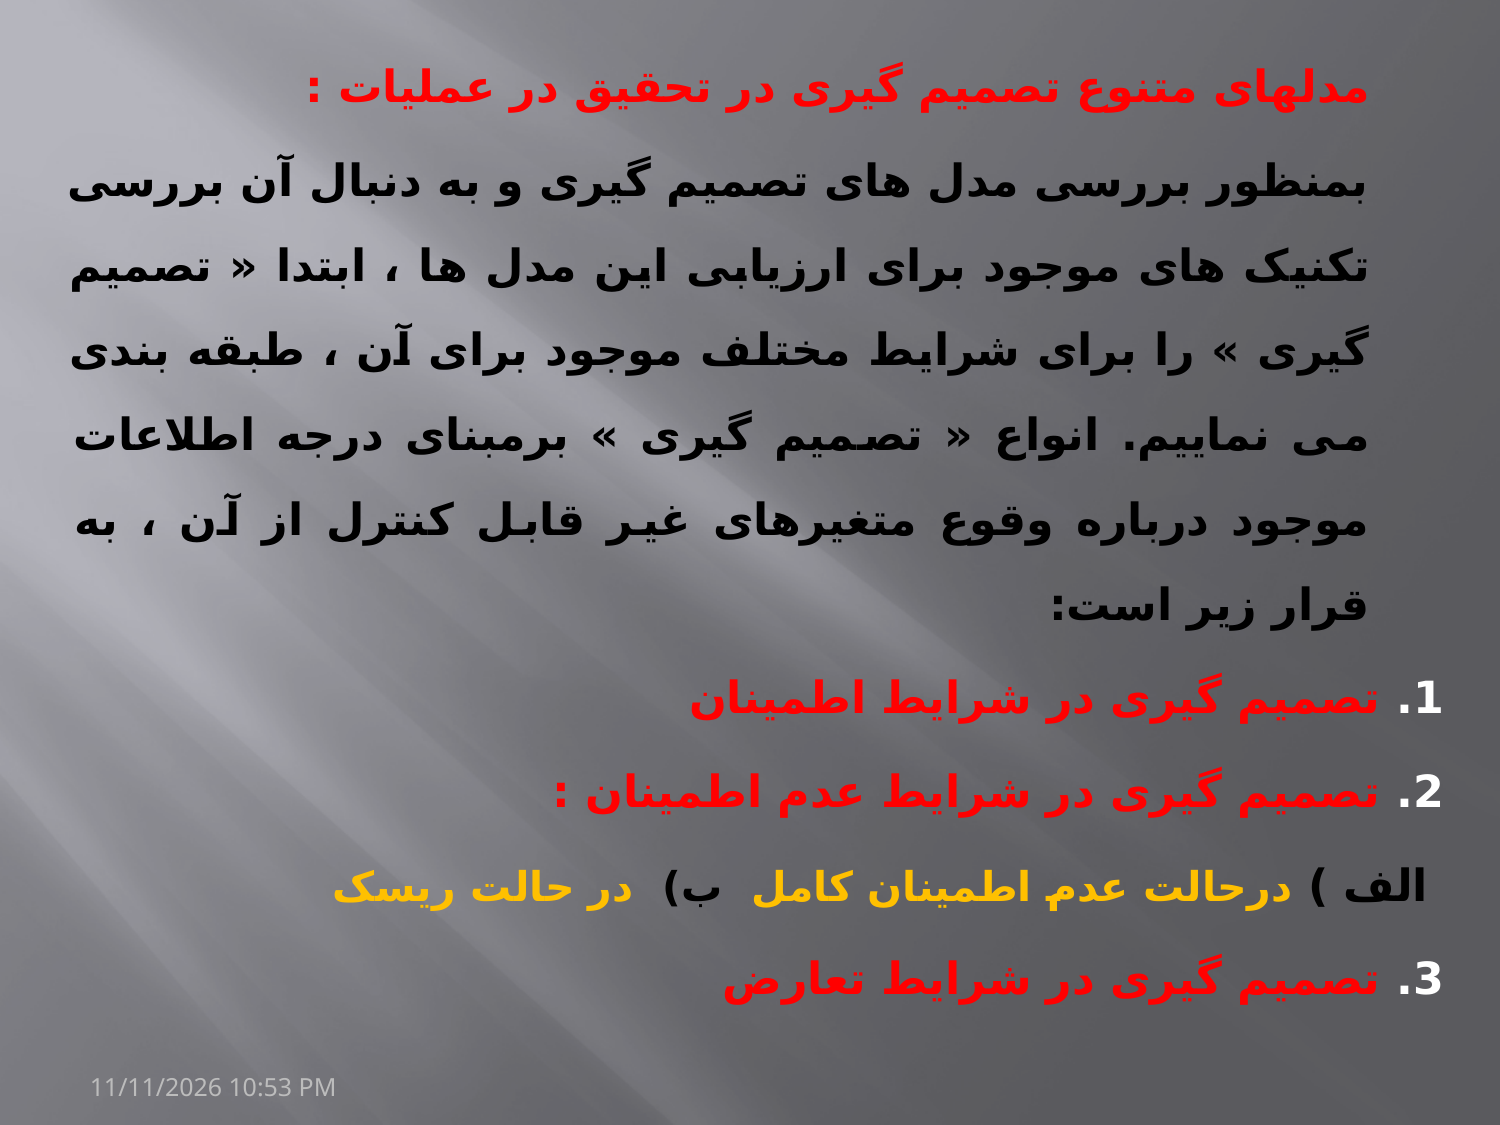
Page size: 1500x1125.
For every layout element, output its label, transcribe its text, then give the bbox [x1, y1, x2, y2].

slide_number 20/مارس/1 [75, 1052, 425, 1113]
list مدل­های متنوع تصمیم گیری در تحقیق در عملیات : بمنظور بررسی مدل های تصمیم گیری و به دنبال آن بررسی تکنیک های موجود برای ارزیابی این مدل ها ، ابتدا « تصمیم گیری » را برای شرایط مختلف موجود برای آن ، طبقه بندی می نماییم. انواع « تصمیم گیری » برمبنای درجه اطلاعات موجود درباره وقوع متغیرهای غیر قابل کنترل از آن ، به قرار زیر است: 1. تصمیم گیری در شرایط اطمینان 2. تصمیم گیری در شرایط عدم اطمینان : الف ) درحالت عدم اطمینان کامل ب) در حالت ریسک 3. تصمیم گیری در شرایط تعارض [53, 19, 1459, 1035]
